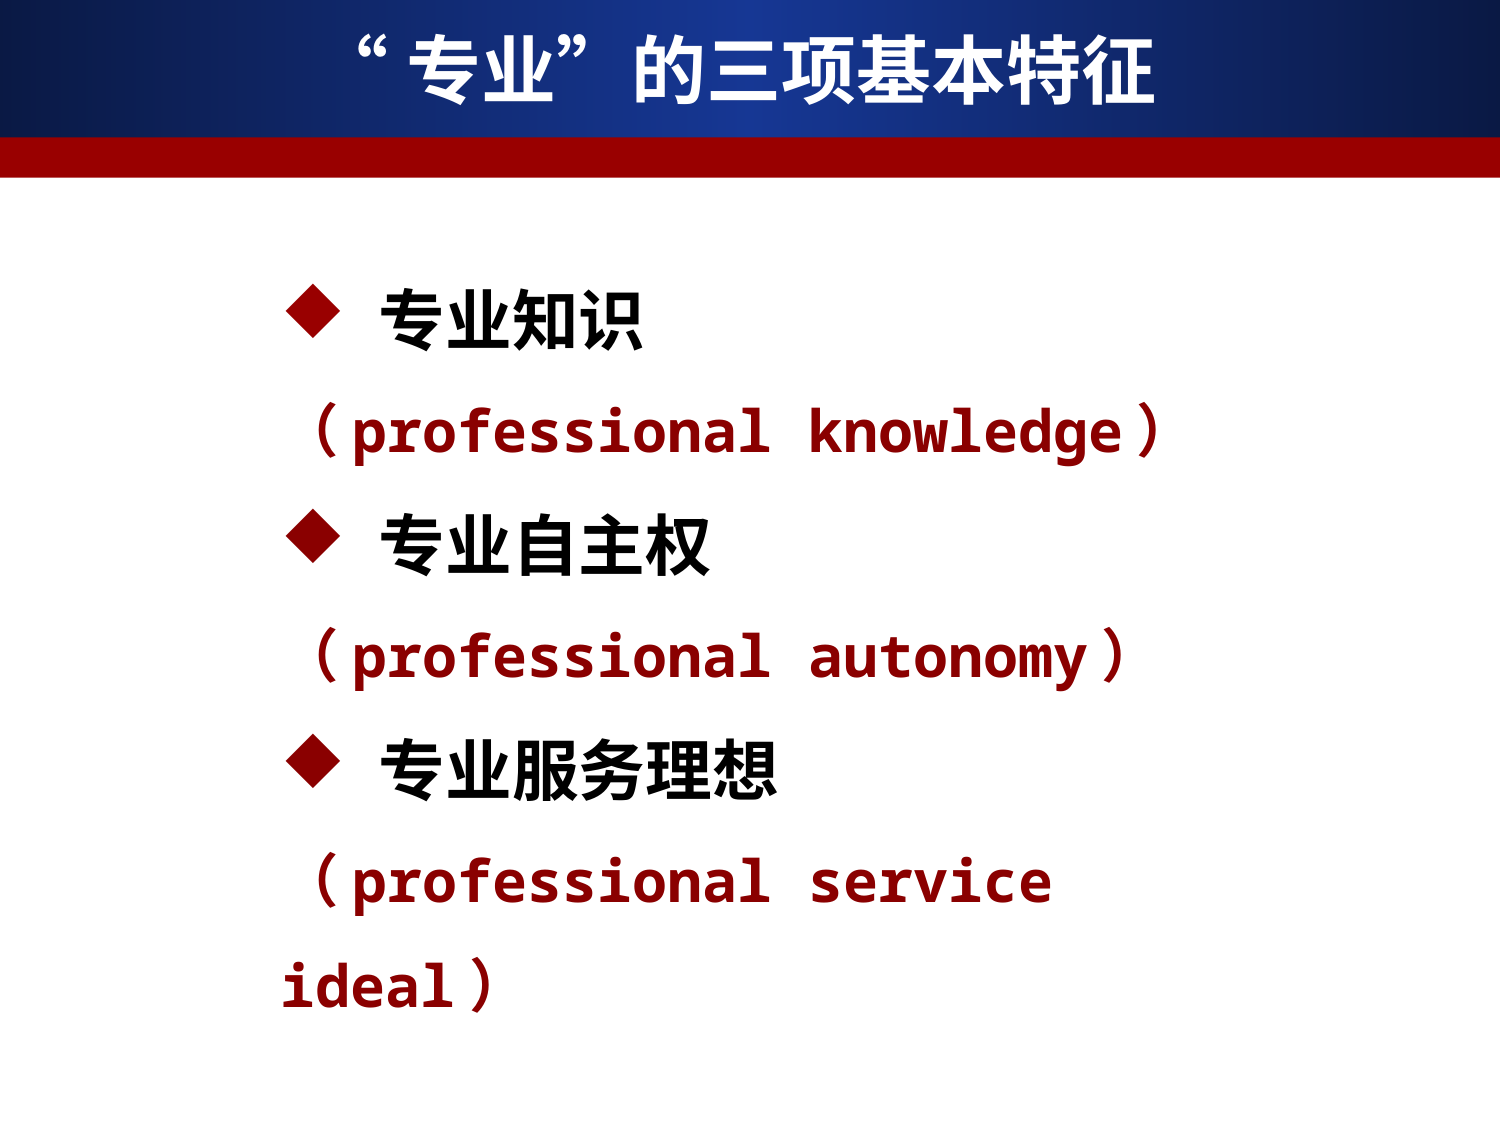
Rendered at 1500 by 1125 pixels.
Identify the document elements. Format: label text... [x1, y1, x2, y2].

title “专业”的三项基本特征 [41, 30, 1429, 106]
list 专业知识 （professional knowledge） 专业自主权 （professional autonomy） 专业服务理想 （professional service ideal） [265, 231, 1247, 965]
